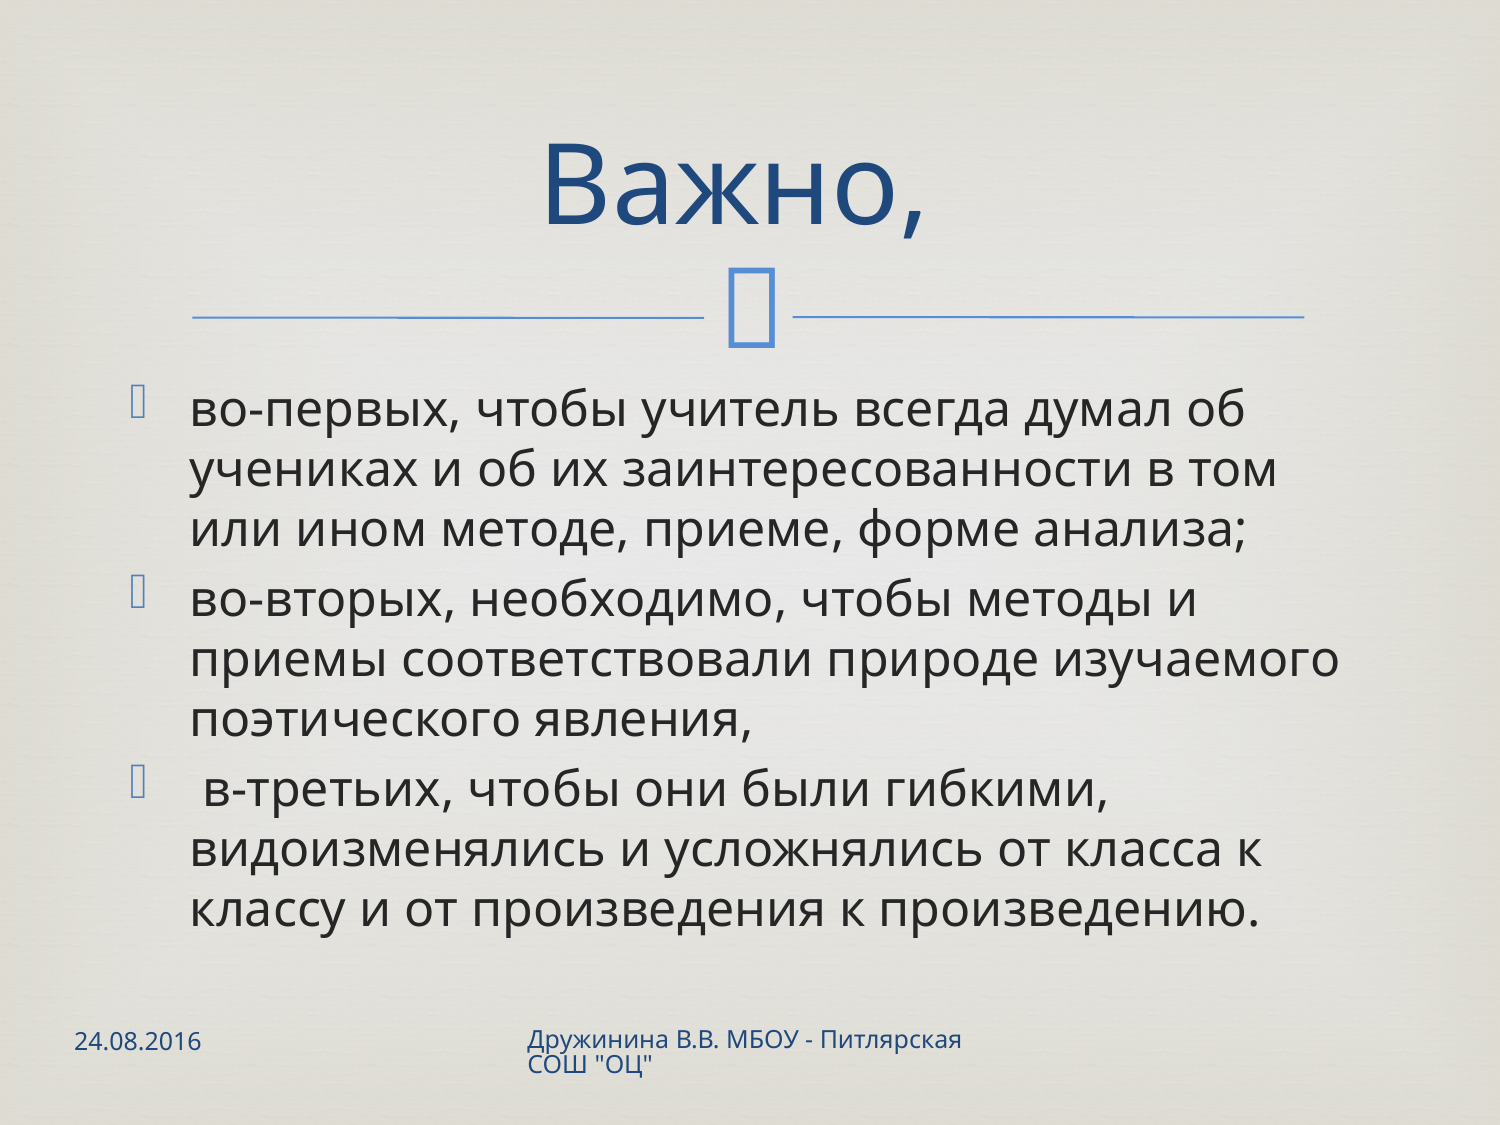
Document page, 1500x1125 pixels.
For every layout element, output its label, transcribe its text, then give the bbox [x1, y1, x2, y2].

title Важно, [112, 93, 1386, 267]
footer Дружинина В.В. МБОУ - Питлярская СОШ "ОЦ" [512, 1010, 988, 1071]
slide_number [59, 1010, 410, 1071]
list во-первых, чтобы учитель всегда думал об учениках и об их заинтересованности в том или ином методе, приеме, форме анализа; во-вторых, необходимо, чтобы методы и приемы соответствовали природе изучаемого поэтического явления, в-третьих, чтобы они были гибкими, видоизменялись и усложнялись от класса к классу и от произведения к произведению. [114, 368, 1386, 1005]
